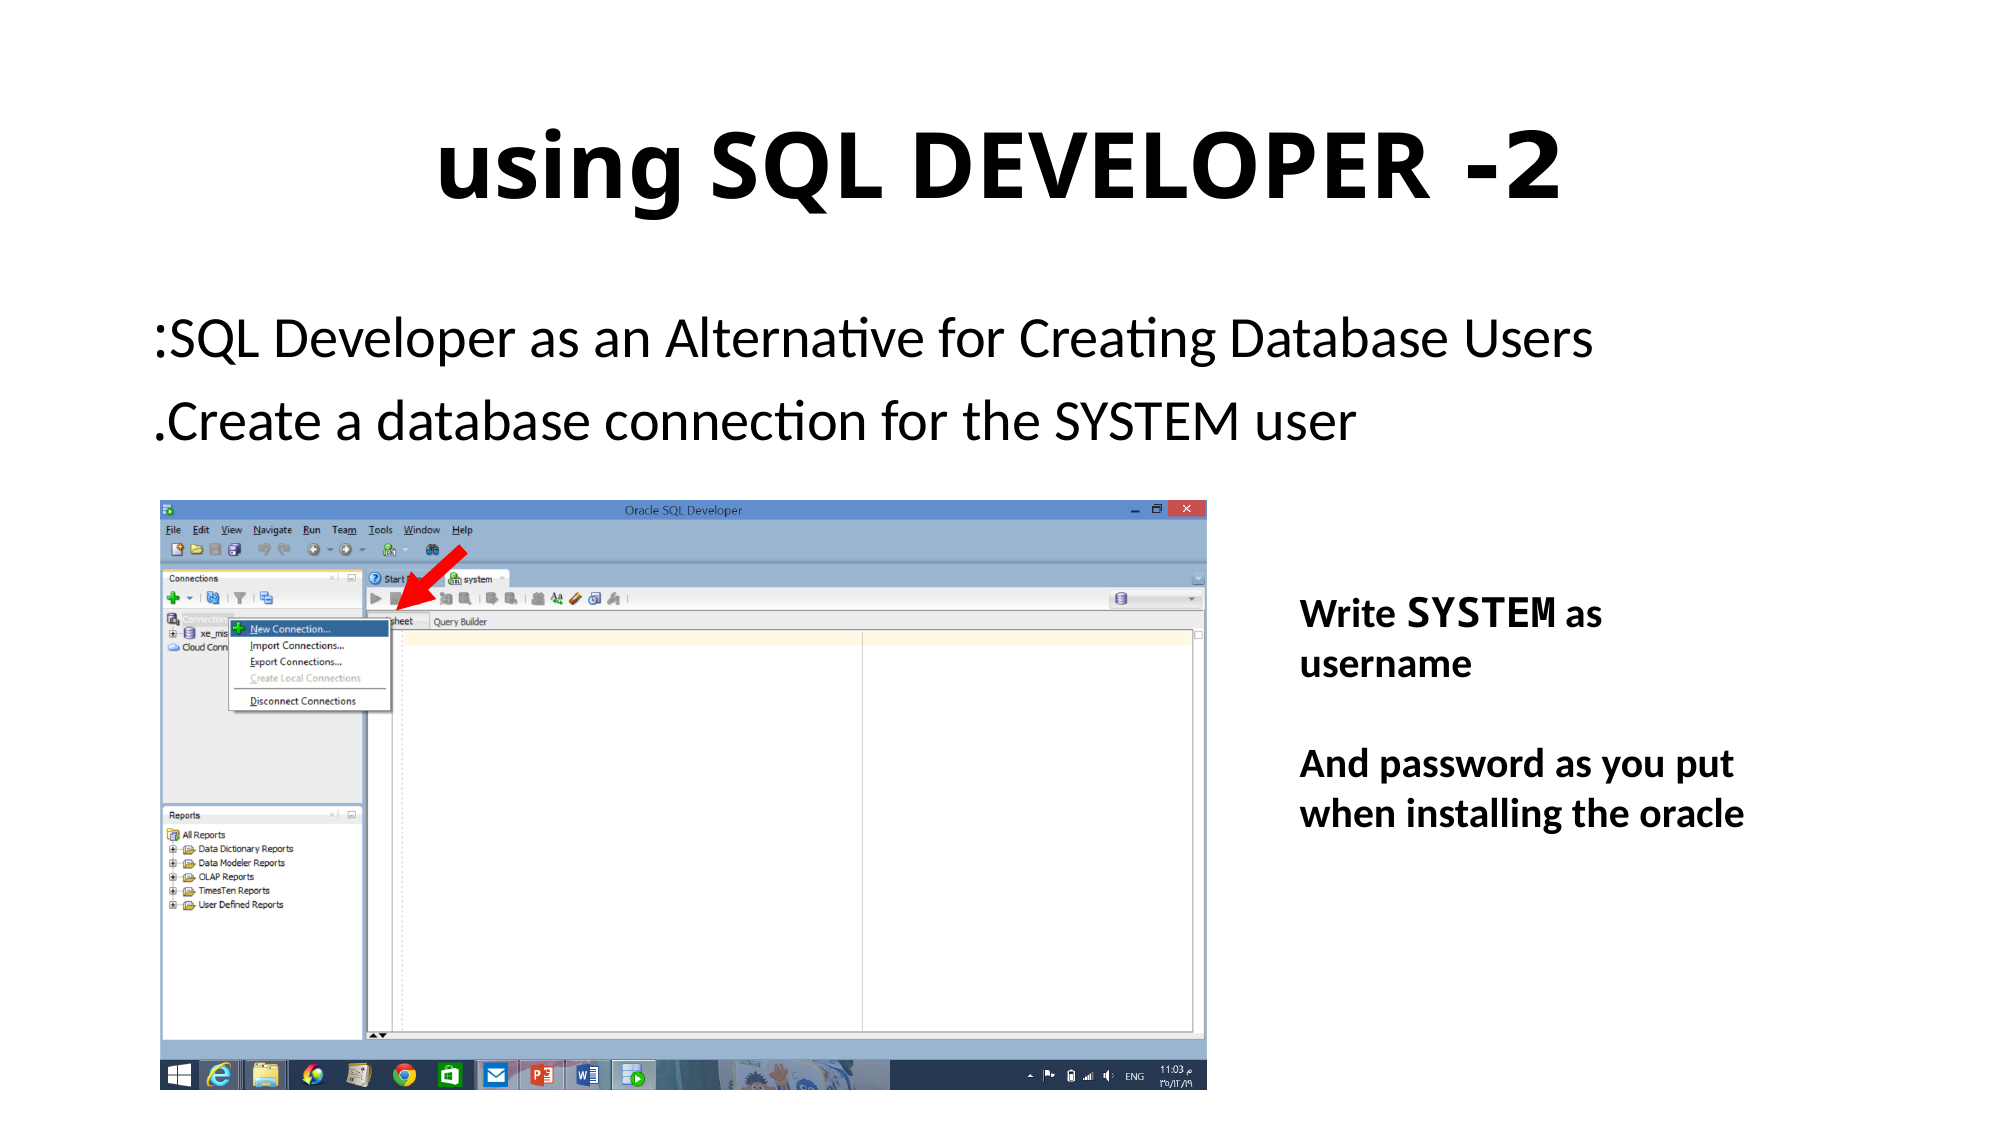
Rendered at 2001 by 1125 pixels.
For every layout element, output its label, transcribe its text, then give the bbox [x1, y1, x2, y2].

title 2- using SQL DEVELOPER [137, 59, 1863, 278]
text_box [395, 548, 464, 611]
picture [160, 500, 1208, 1090]
text_box Write SYSTEM as username And password as you put when installing the oracle [1284, 578, 1785, 844]
list SQL Developer as an Alternative for Creating Database Users: Create a database connection for the SYSTEM user. [137, 299, 1863, 1014]
